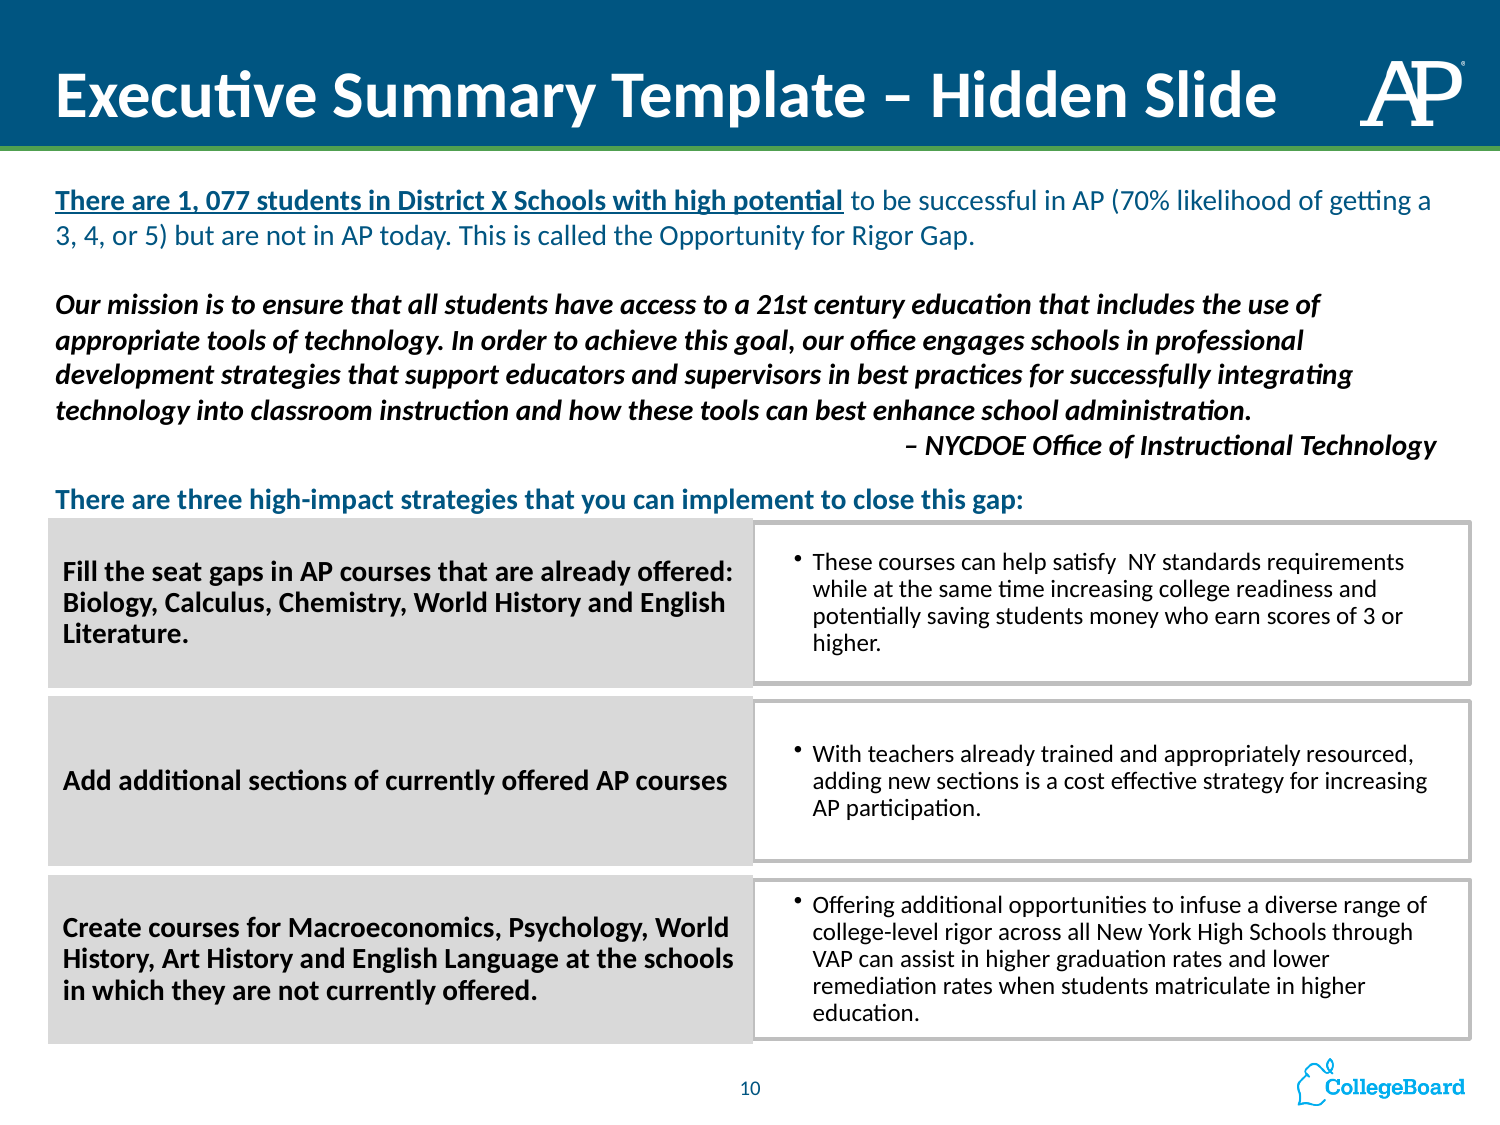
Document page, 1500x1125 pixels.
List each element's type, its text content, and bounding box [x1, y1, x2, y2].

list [46, 517, 1472, 1045]
title Executive Summary Template – Hidden Slide [40, 37, 1379, 138]
slide_number 10 [711, 1060, 789, 1100]
text_box There are three high-impact strategies that you can implement to close this gap: [40, 472, 1344, 523]
text_box Our mission is to ensure that all students have access to a 21st century education that includes the use of appropriate tools of technology. In order to achieve this goal, our office engages schools in professional development strategies that support educators and supervisors in best practices for successfully integrating technology into classroom instruction and how these tools can best enhance school administration. – NYCDOE Office of Instructional Technology [40, 278, 1452, 469]
picture [1297, 1058, 1328, 1081]
picture [1300, 1058, 1465, 1106]
text_box There are 1, 077 students in District X Schools with high potential to be successful in AP (70% likelihood of getting a 3, 4, or 5) but are not in AP today. This is called the Opportunity for Rigor Gap. [40, 173, 1463, 259]
